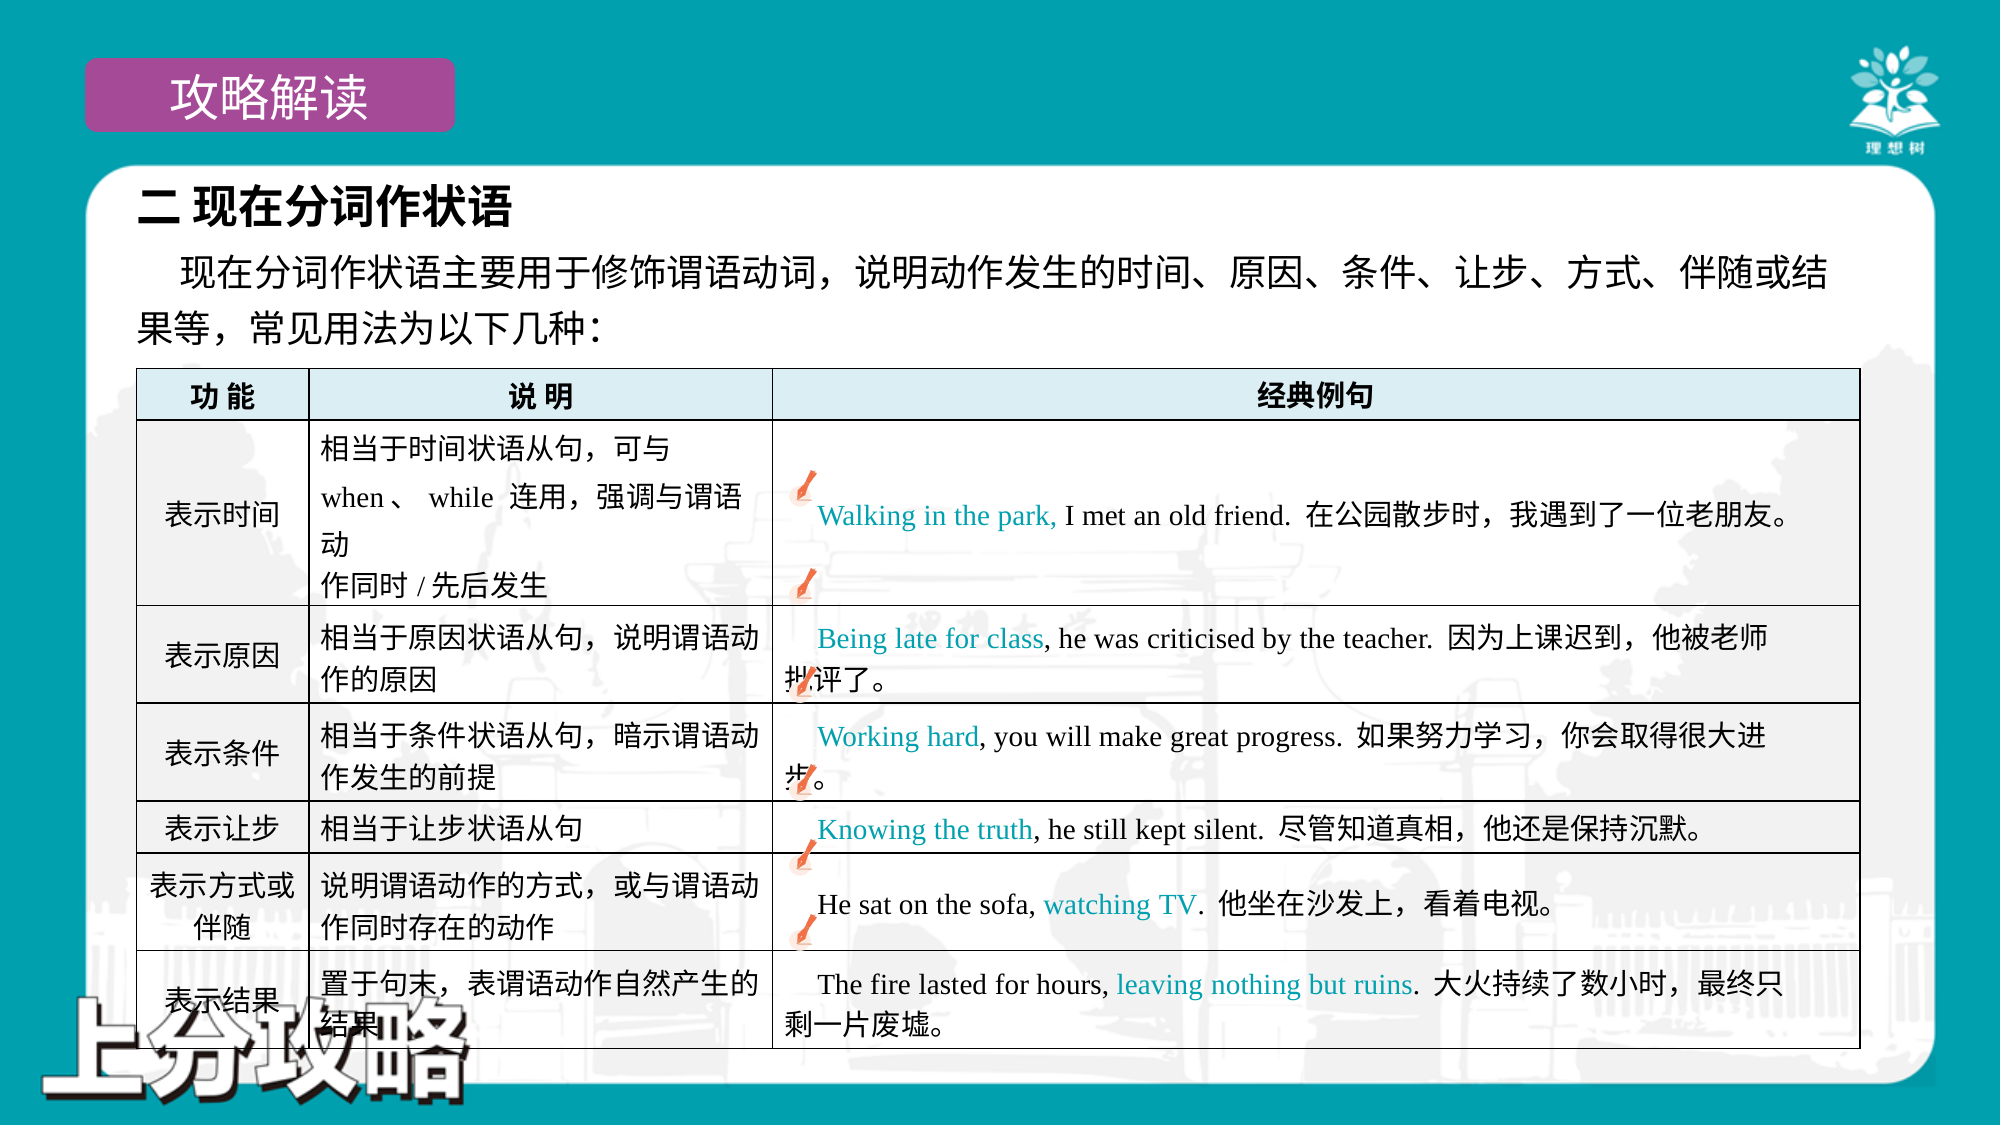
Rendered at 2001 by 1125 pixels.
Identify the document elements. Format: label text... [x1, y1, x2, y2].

table_cell ____Walking in the park, I met an old friend. 在公园散步时，我遇到了一位老朋友。 [773, 421, 1859, 605]
table_cell 相当于时间状语从句，可与 when、while 连用，强调与谓语动 作同时/先后发生 [310, 421, 772, 605]
text_box 现在分词作状语主要用于修饰谓语动词，说明动作发生的时间、原因、条件、让步、方式、伴随或结 果等，常见用法为以下几种： [136, 233, 1865, 346]
picture [0, 0, 2000, 1125]
table_cell ____The fire lasted for hours, leaving nothing but ruins. 大火持续了数小时，最终只 剩一片废墟。 [773, 951, 1859, 1048]
table_header 功 能 [137, 369, 308, 419]
table_cell 表示让步 [137, 802, 308, 852]
table_cell ____Knowing the truth, he still kept silent. 尽管知道真相，他还是保持沉默。 [773, 802, 1859, 852]
table_cell ____He sat on the sofa, watching TV. 他坐在沙发上，看着电视。 [773, 854, 1859, 950]
table_cell 表示原因 [137, 606, 308, 702]
table_cell 相当于条件状语从句，暗示谓语动 作发生的前提 [310, 704, 772, 800]
table_cell 表示时间 [137, 421, 308, 605]
table_header 经典例句 [773, 369, 1859, 419]
table_cell 表示结果 [137, 951, 308, 1048]
table_cell 表示条件 [137, 704, 308, 800]
table_header 说 明 [310, 369, 772, 419]
table_cell 表示方式或 伴随 [137, 854, 308, 950]
text_box 二 现在分词作状语 [136, 176, 1865, 232]
table_cell ____Working hard, you will make great progress. 如果努力学习，你会取得很大进 步。 [773, 704, 1859, 800]
table_cell 置于句末，表谓语动作自然产生的 结果 [310, 951, 772, 1048]
table_cell 相当于原因状语从句，说明谓语动 作的原因 [310, 606, 772, 702]
table_cell 说明谓语动作的方式，或与谓语动 作同时存在的动作 [310, 854, 772, 950]
table_cell 相当于让步状语从句 [310, 802, 772, 852]
table_cell ____Being late for class, he was criticised by the teacher. 因为上课迟到，他被老师 批评了。 [773, 606, 1859, 702]
